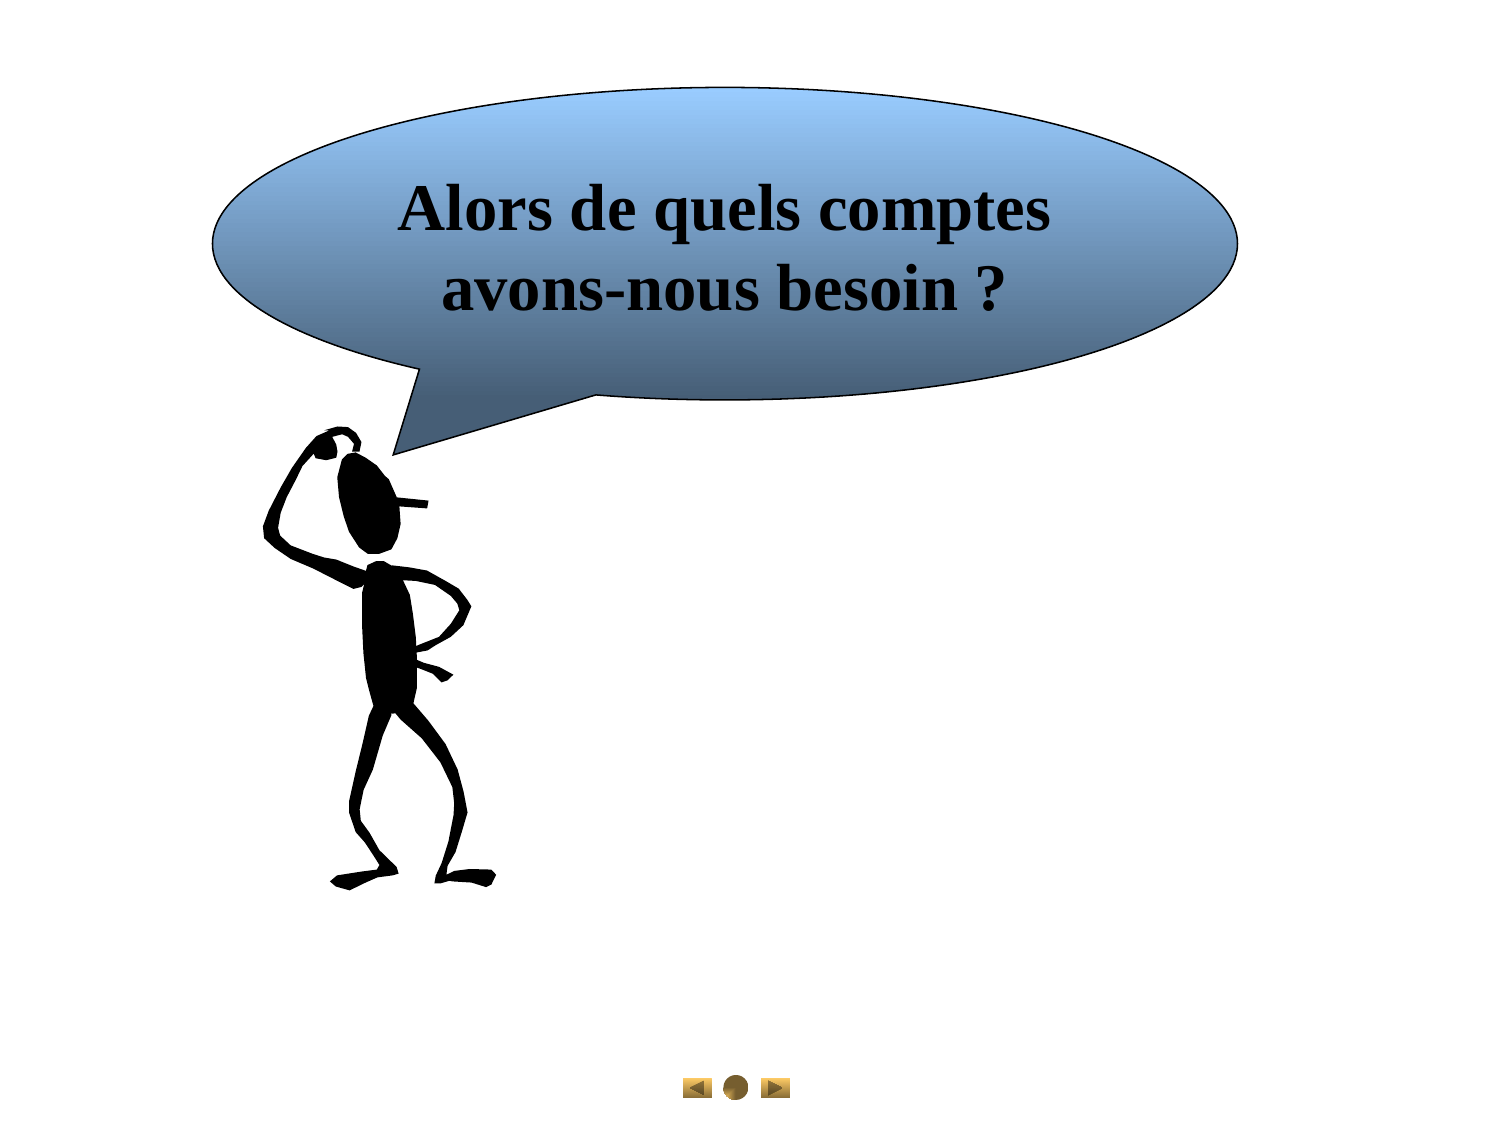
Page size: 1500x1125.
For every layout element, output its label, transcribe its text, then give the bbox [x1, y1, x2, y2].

text_box Alors de quels comptes avons-nous besoin ? [212, 87, 1238, 425]
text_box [262, 387, 497, 891]
